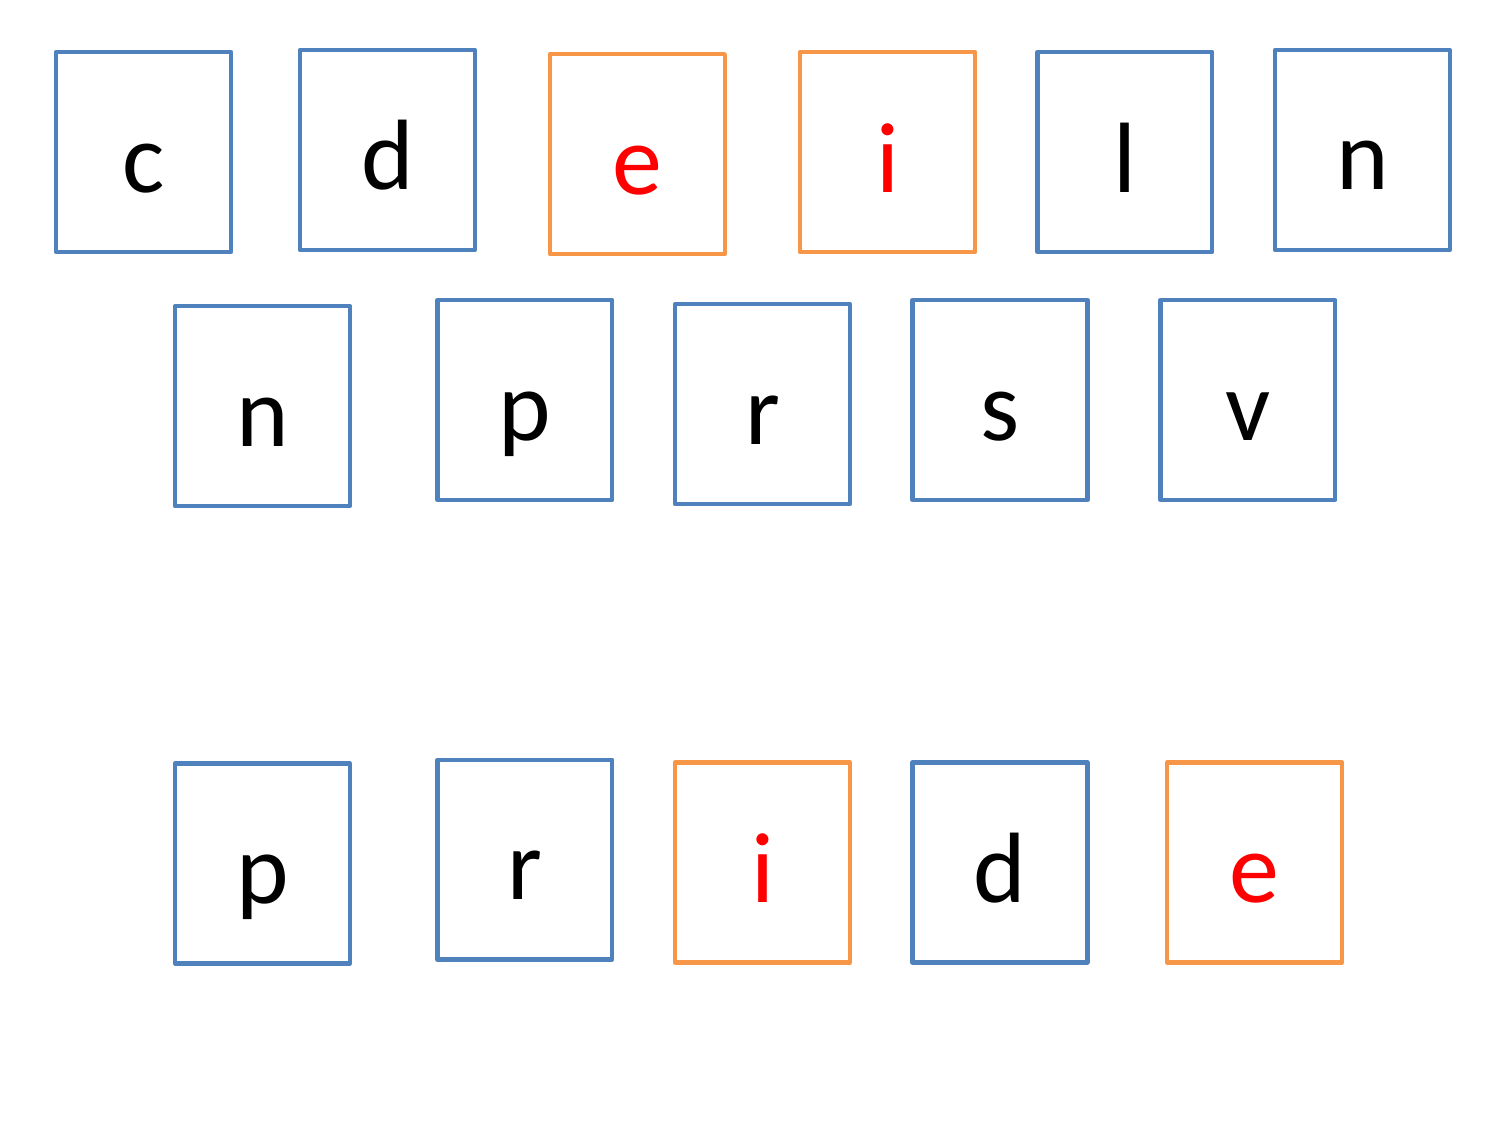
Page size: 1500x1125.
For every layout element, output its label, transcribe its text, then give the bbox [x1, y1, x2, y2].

text_box d [910, 760, 1090, 965]
text_box d [298, 48, 477, 252]
text_box e [1165, 760, 1344, 965]
text_box p [435, 298, 614, 502]
text_box p [173, 761, 352, 966]
text_box i [798, 50, 977, 254]
text_box s [910, 298, 1090, 502]
text_box r [673, 302, 852, 506]
text_box l [1035, 50, 1214, 254]
text_box c [54, 50, 233, 254]
text_box r [435, 758, 614, 962]
text_box e [548, 52, 727, 256]
text_box n [1273, 48, 1452, 252]
text_box v [1158, 298, 1337, 502]
text_box i [673, 760, 852, 965]
text_box n [173, 304, 352, 508]
